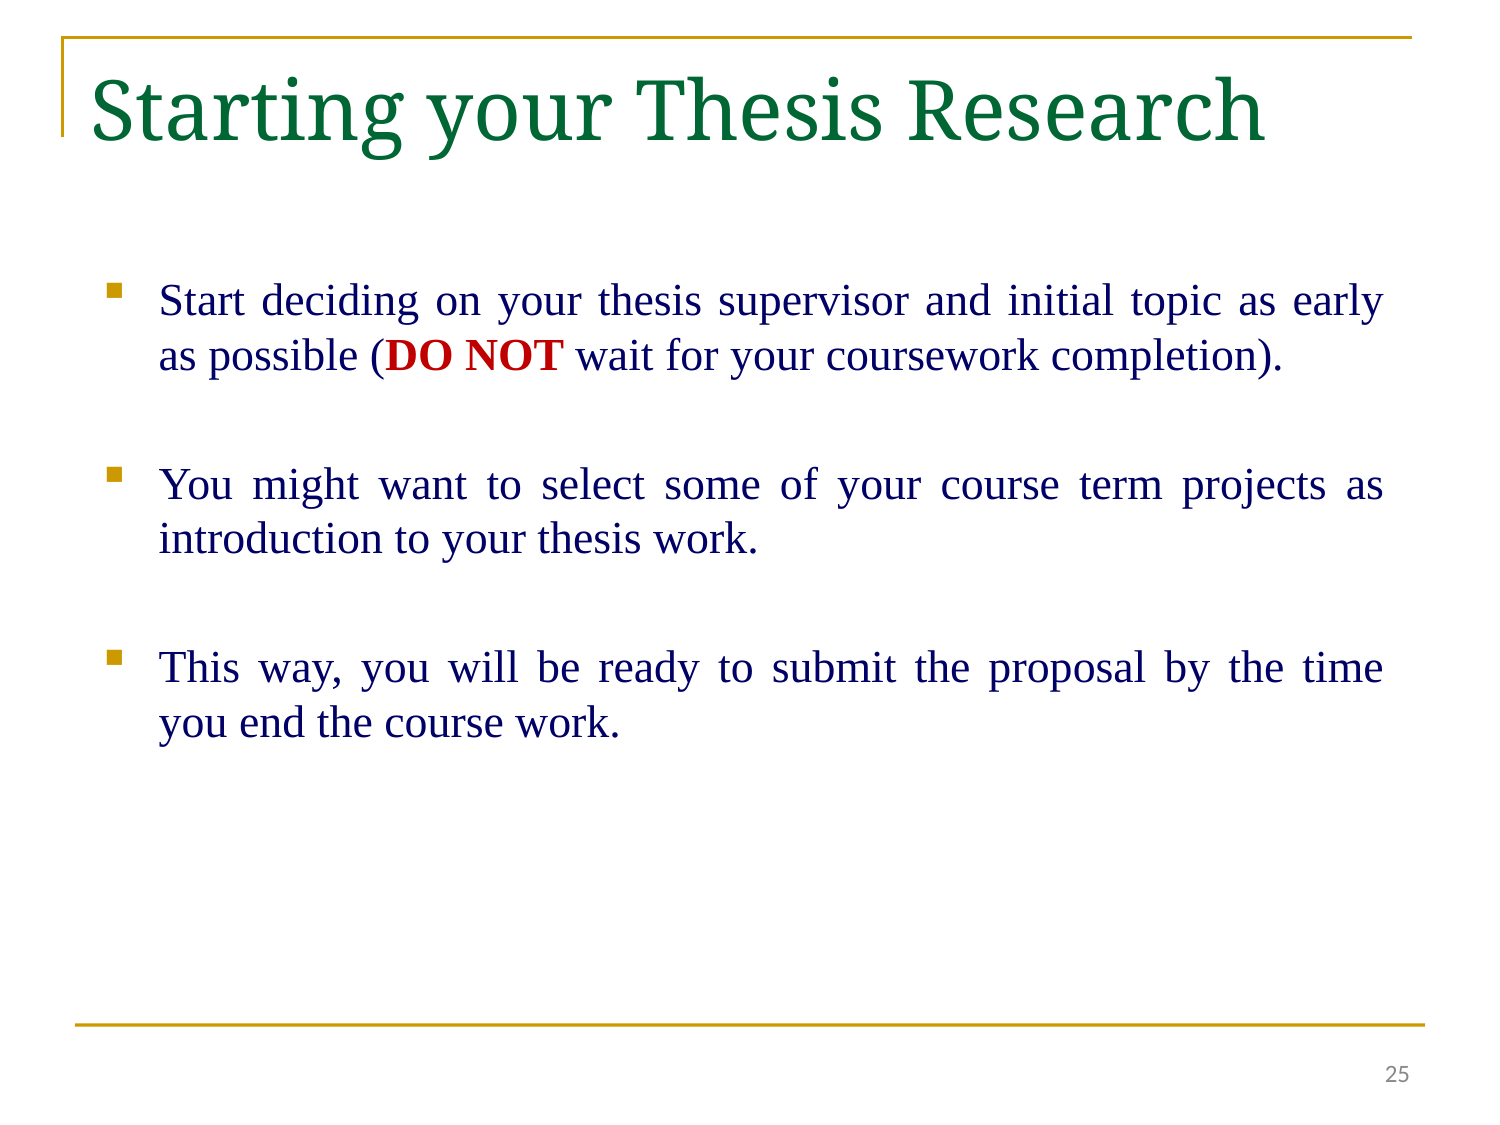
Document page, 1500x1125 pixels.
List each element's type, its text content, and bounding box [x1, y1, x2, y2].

text_box 25 [1074, 1042, 1425, 1103]
text_box Start deciding on your thesis supervisor and initial topic as early as possible (DO NOT wait for your coursework completion). You might want to select some of your course term projects as introduction to your thesis work. This way, you will be ready to submit the proposal by the time you end the course work. [87, 262, 1400, 975]
text_box Starting your Thesis Research [75, 49, 1463, 188]
